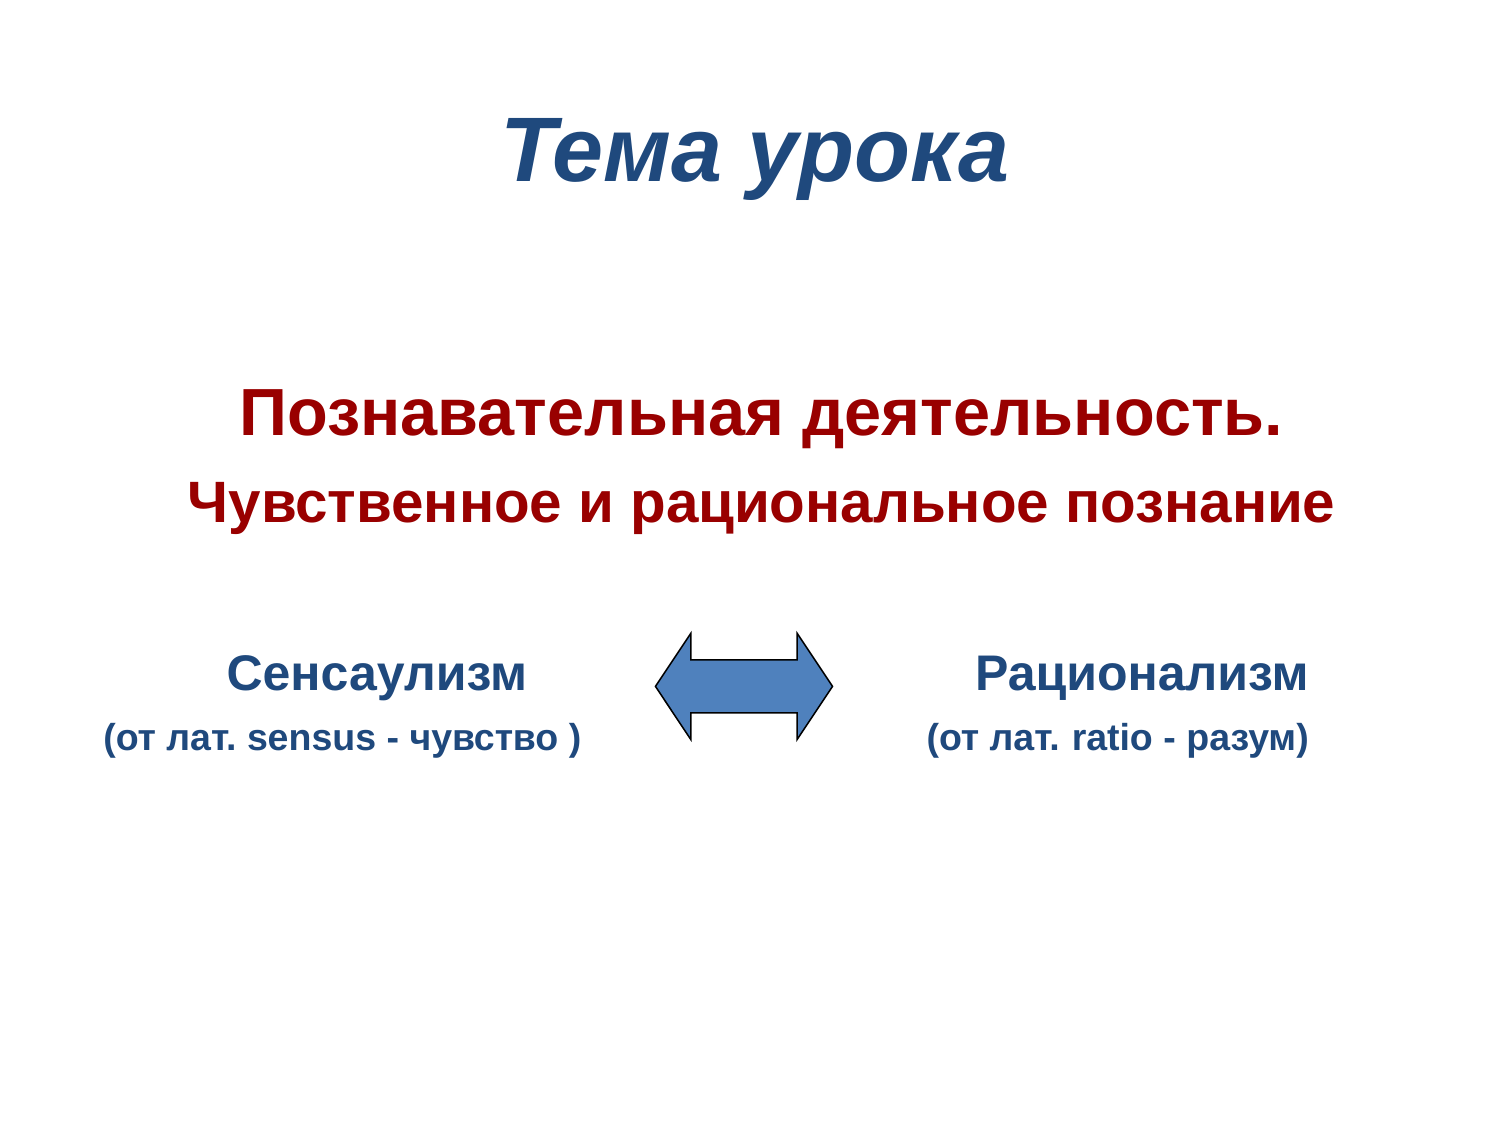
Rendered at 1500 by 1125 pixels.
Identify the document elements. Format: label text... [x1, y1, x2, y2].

text_box Сенсаулизм Рационализм (от лат. sensus - чувство ) (от лат. ratio - разум) [88, 633, 1447, 766]
text_box Познавательная деятельность. [123, 361, 1400, 456]
text_box [655, 633, 833, 740]
title Тема урока [74, 44, 1436, 244]
text_box Чувственное и рациональное познание [100, 456, 1424, 541]
